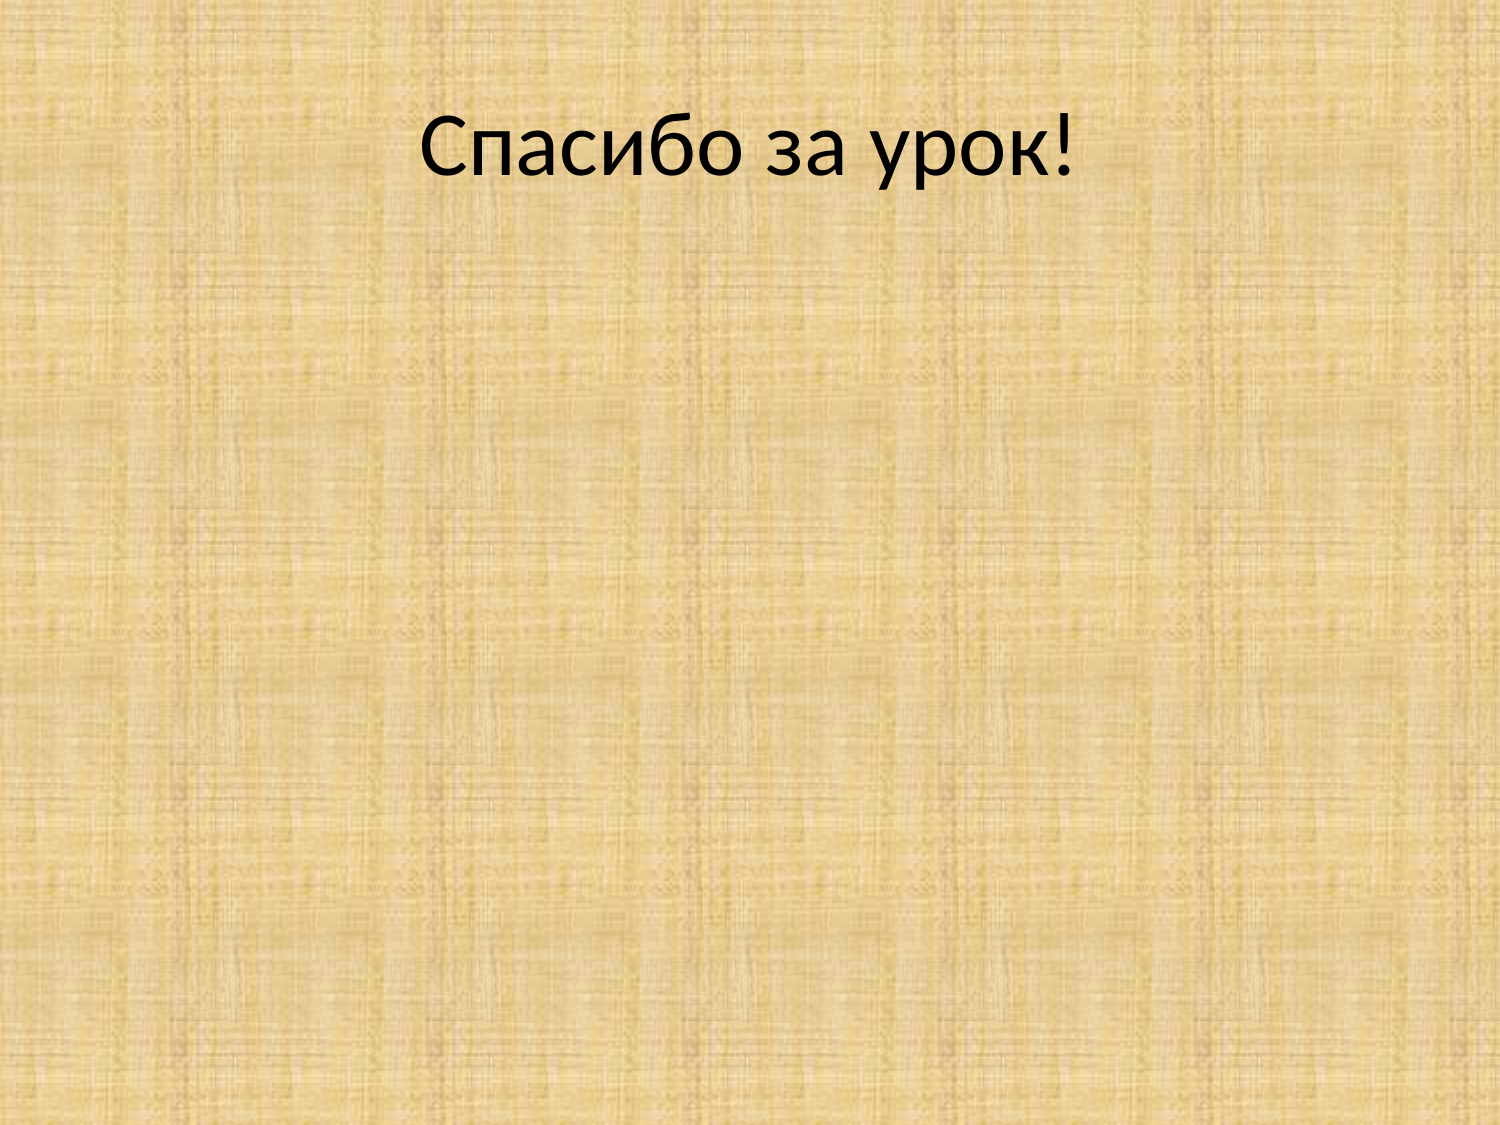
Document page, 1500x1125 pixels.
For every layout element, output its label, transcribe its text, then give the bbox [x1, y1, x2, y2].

picture [0, 0, 1500, 1125]
title Спасибо за урок! [75, 45, 1425, 233]
